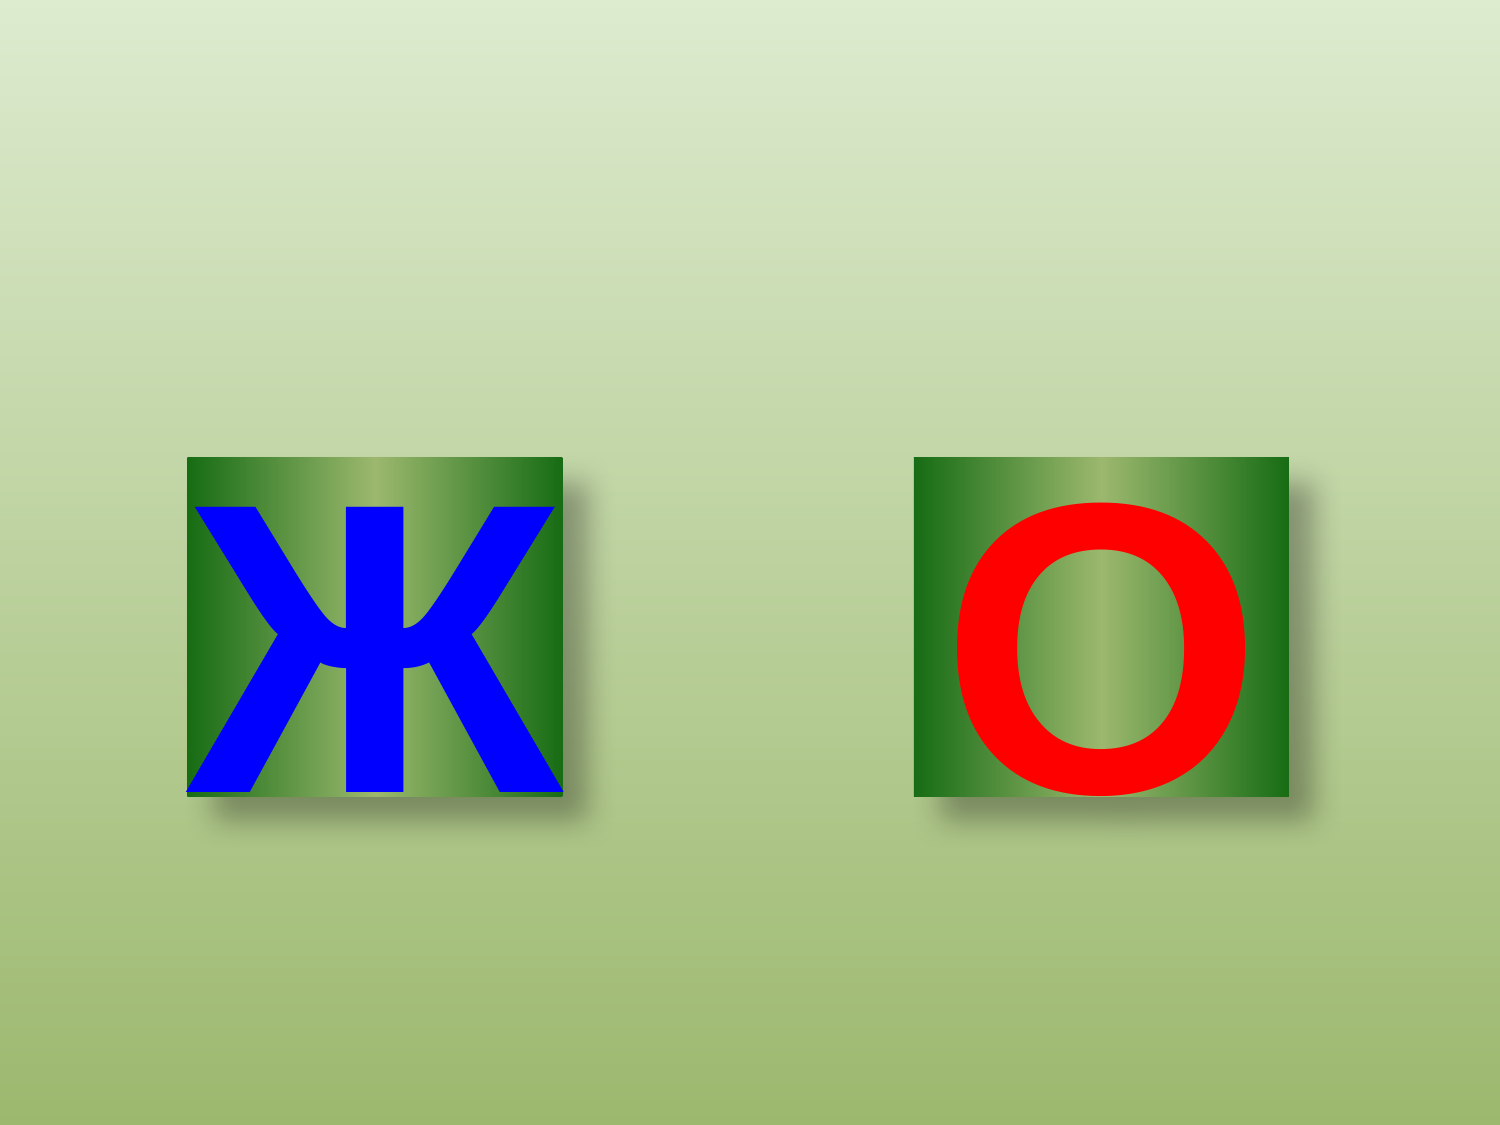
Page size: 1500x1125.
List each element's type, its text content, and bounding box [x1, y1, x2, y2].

text_box О [913, 457, 1289, 797]
text_box Ж [187, 457, 563, 797]
